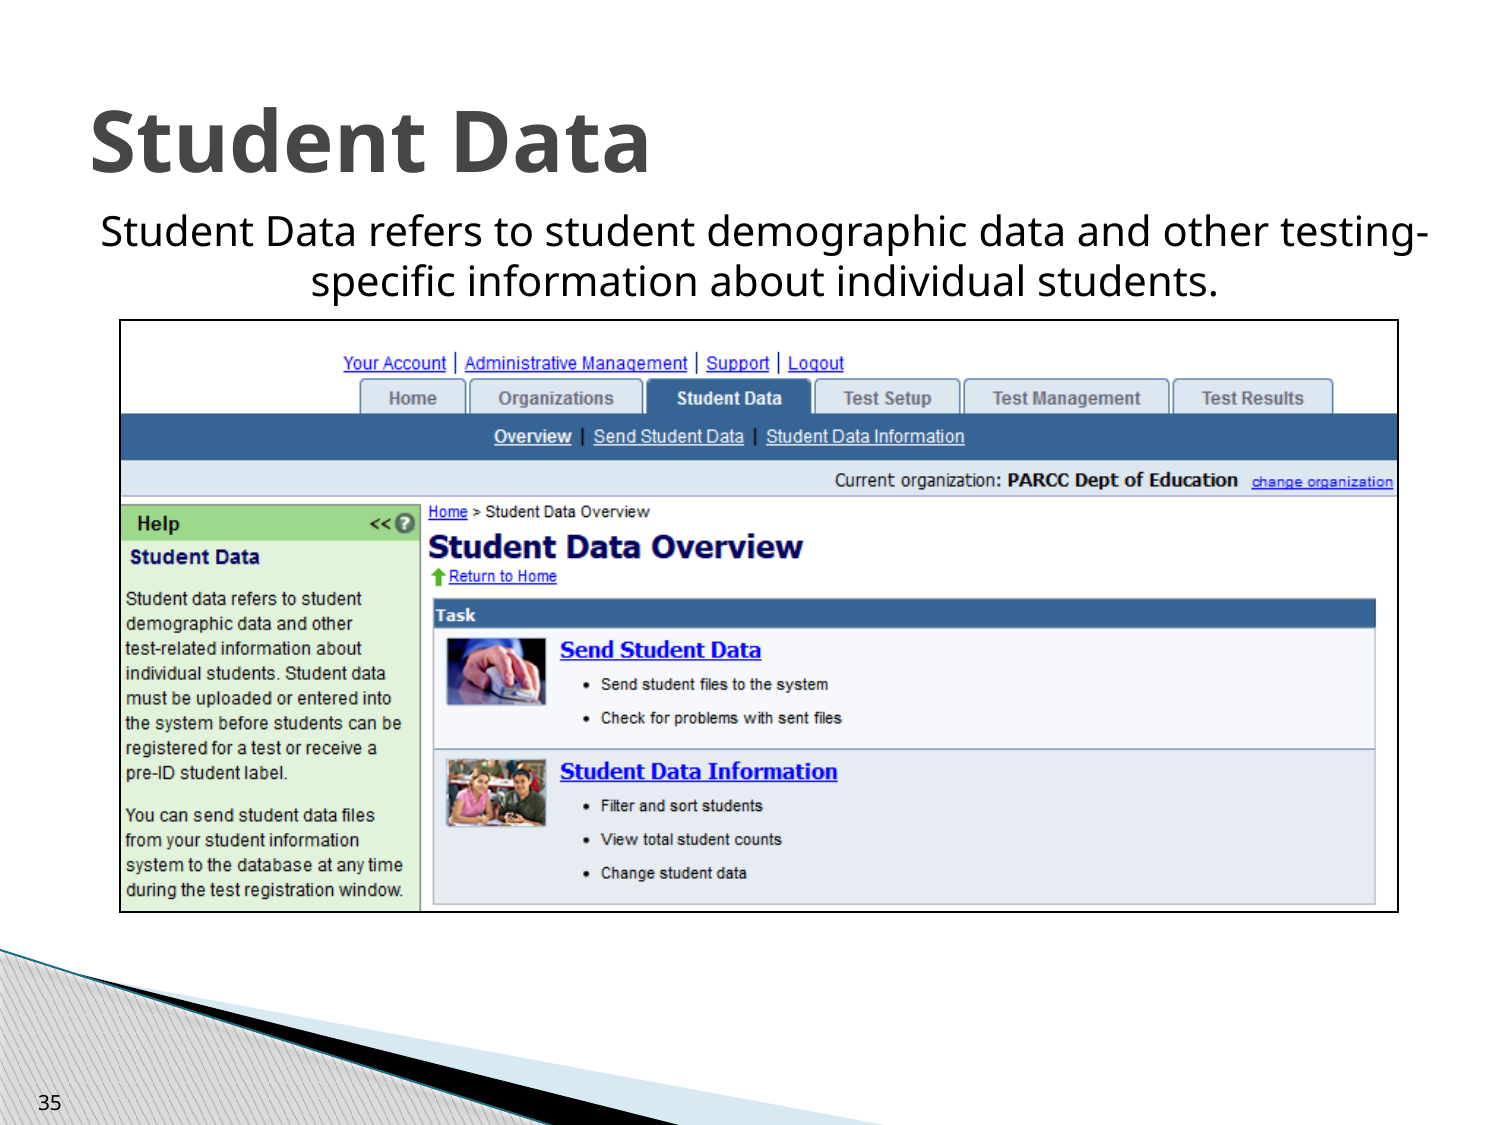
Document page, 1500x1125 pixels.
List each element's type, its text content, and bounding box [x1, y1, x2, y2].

picture [120, 320, 1398, 912]
slide_number 35 [0, 1077, 100, 1125]
title Student Data [75, 45, 1425, 233]
text_box Student Data refers to student demographic data and other testing-specific information about individual students. [53, 187, 1476, 321]
